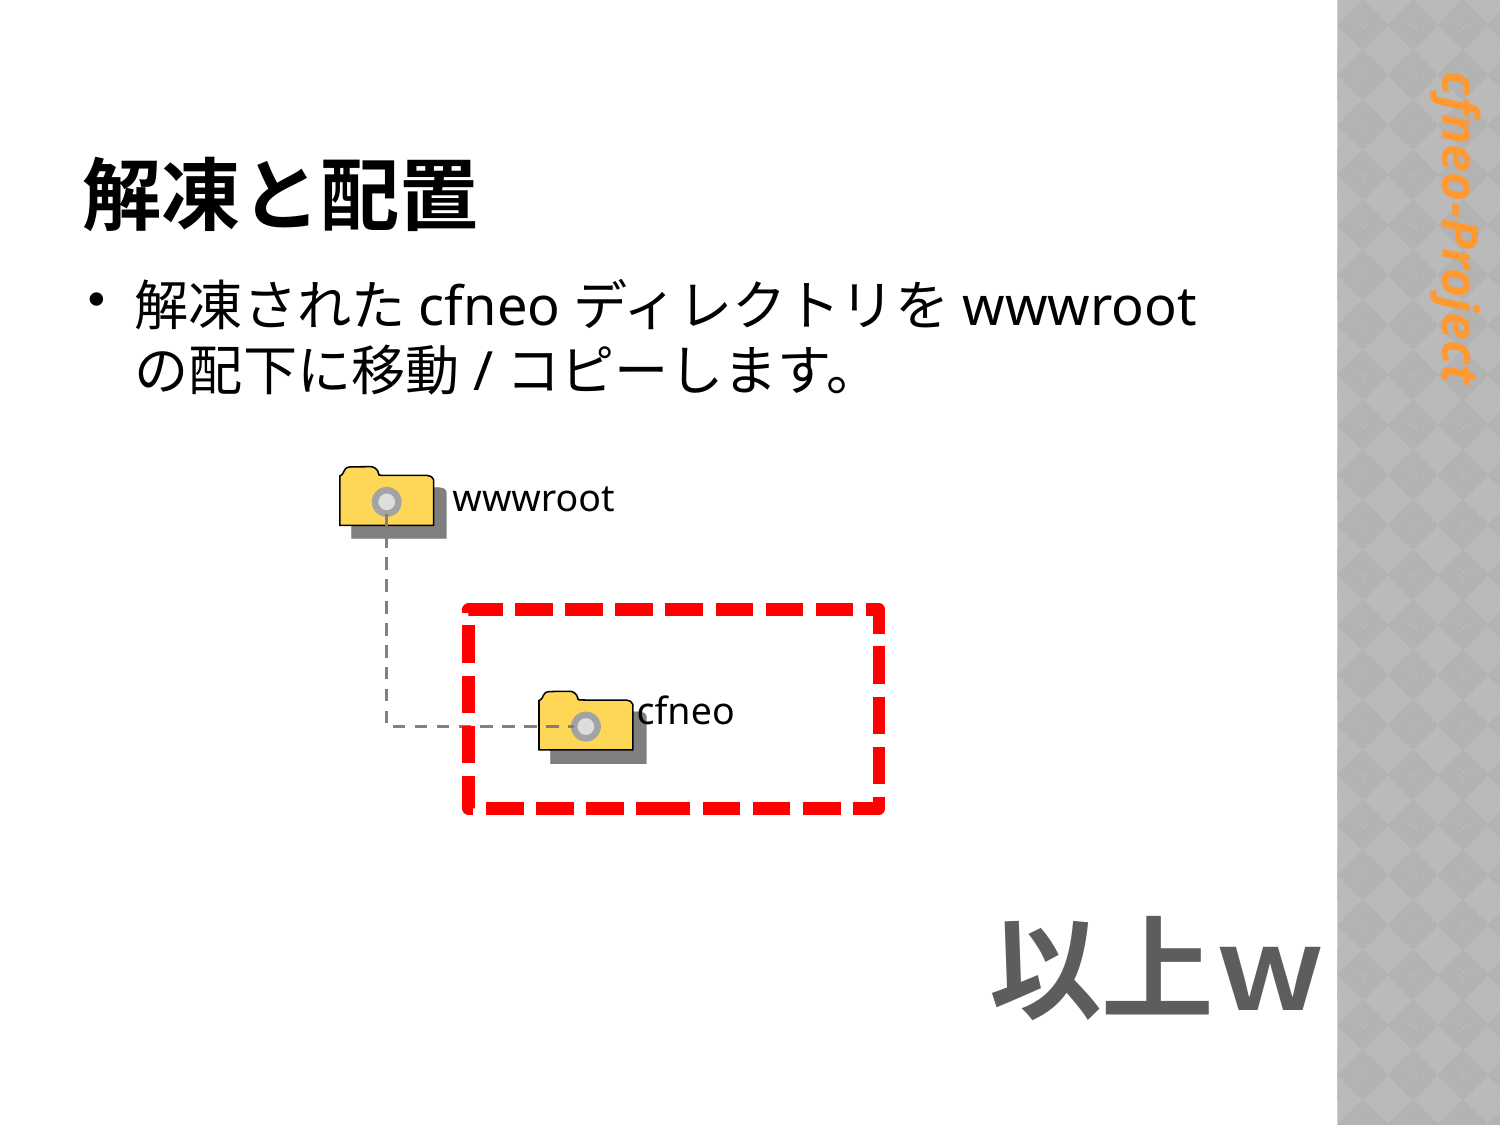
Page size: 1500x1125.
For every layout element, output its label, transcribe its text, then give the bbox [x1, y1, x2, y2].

text_box [339, 466, 434, 526]
title 解凍と配置 [75, 52, 1263, 240]
text_box [465, 606, 882, 812]
text_box wwwroot [437, 466, 630, 527]
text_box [373, 525, 588, 715]
text_box 以上ｗ [974, 890, 1342, 1041]
text_box [371, 486, 402, 517]
list 解凍されたcfneoディレクトリをwwwrootの配下に移動/コピーします。 [75, 264, 1263, 1059]
